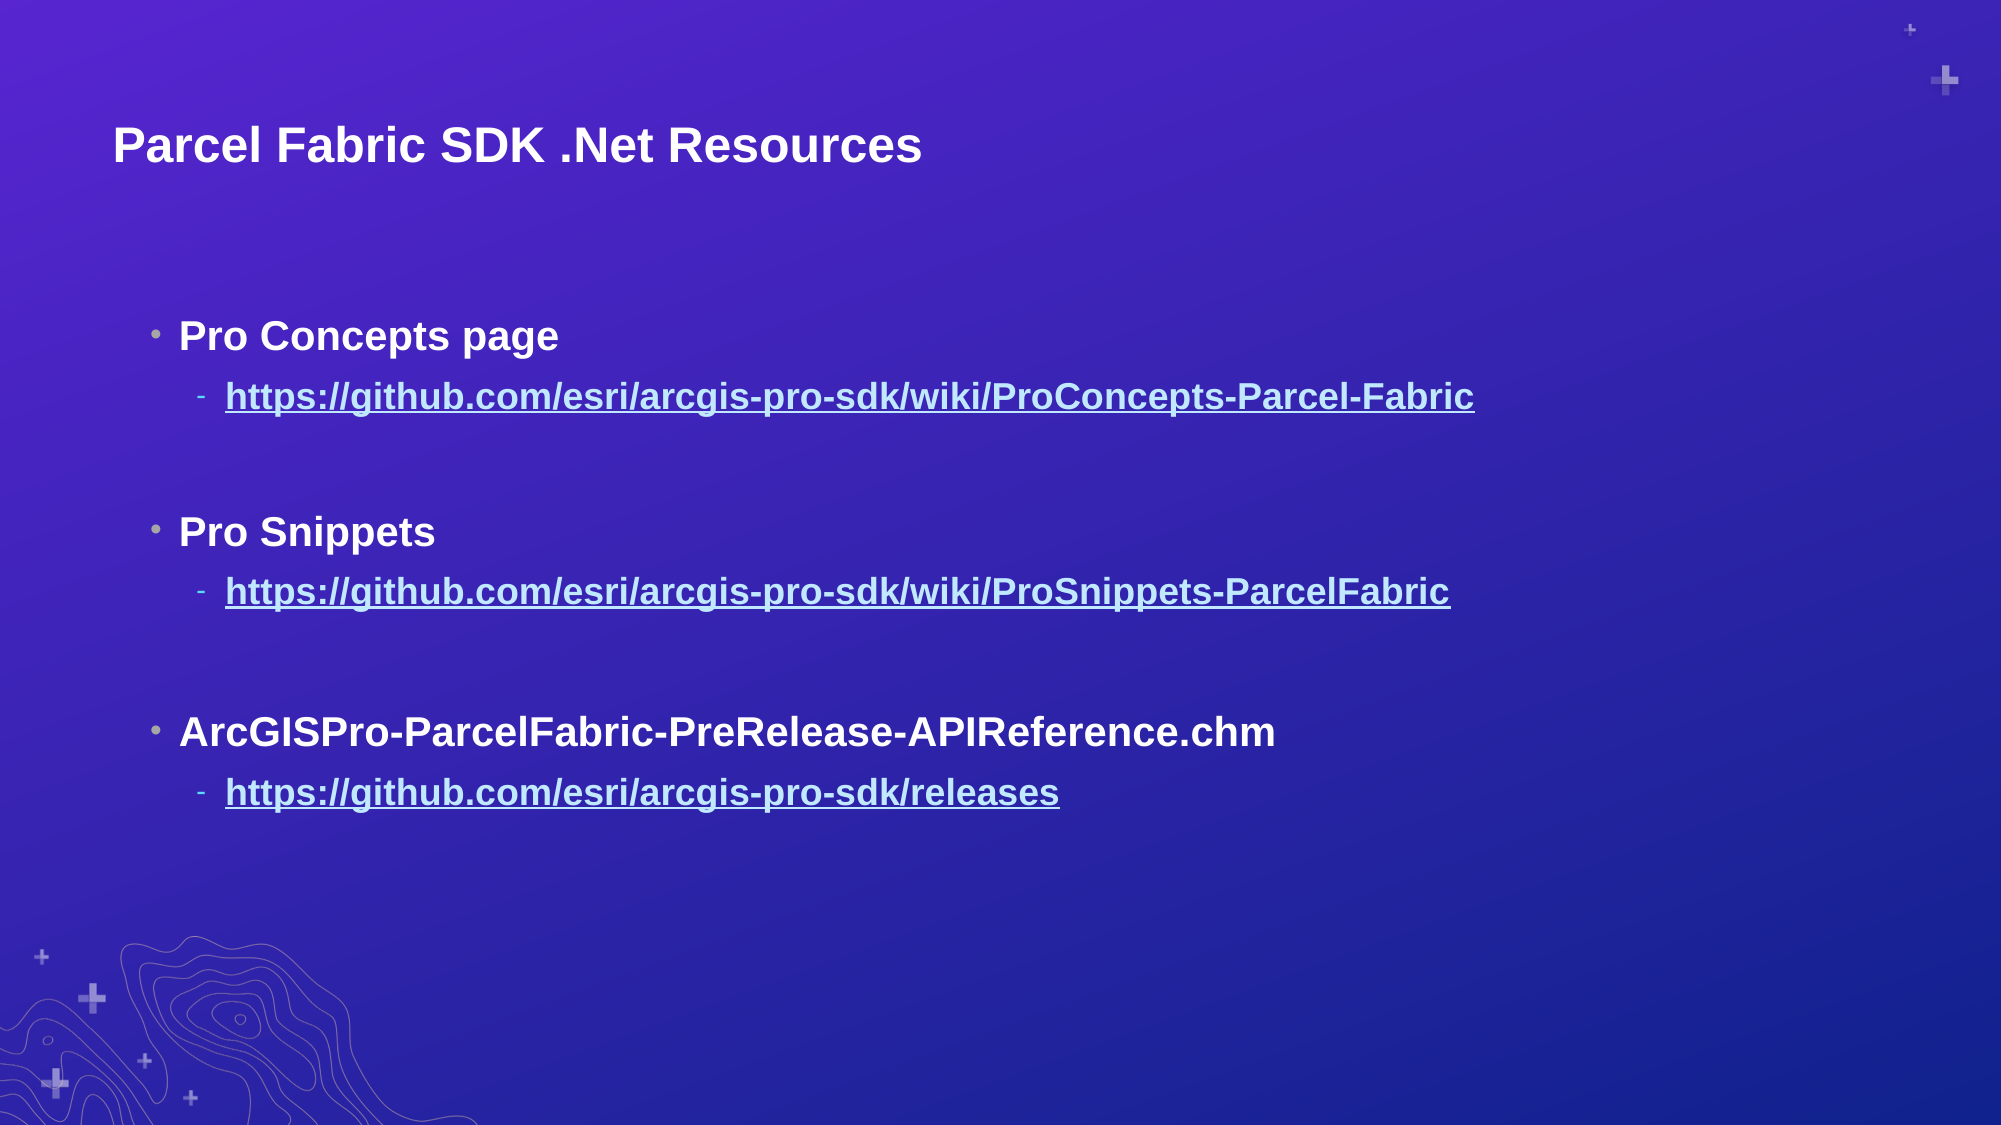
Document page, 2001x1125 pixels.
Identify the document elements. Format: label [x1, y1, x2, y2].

text_box [0, 0, 2000, 1125]
